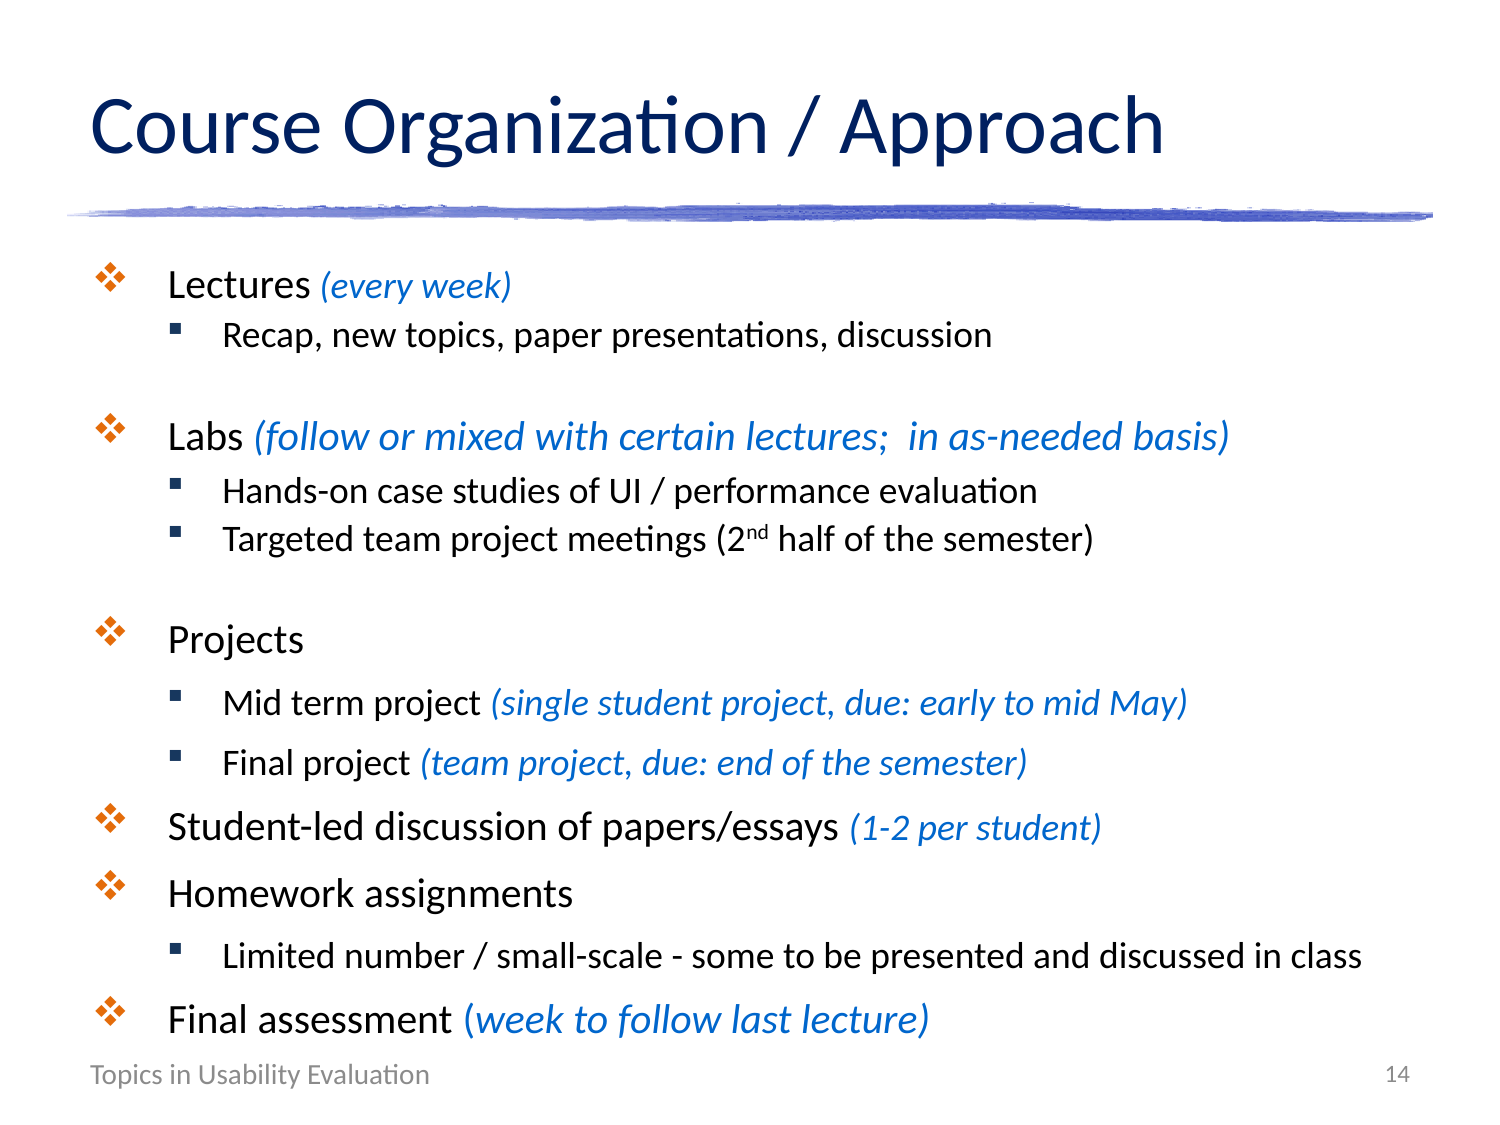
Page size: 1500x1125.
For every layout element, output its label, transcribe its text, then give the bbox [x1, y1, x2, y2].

picture [55, 202, 1444, 226]
slide_number 14 [1074, 1042, 1425, 1103]
title Course Organization / Approach [75, 45, 1424, 197]
list Lectures (every week) Recap, new topics, paper presentations, discussion Labs (follow or mixed with certain lectures; in as-needed basis) Hands-on case studies of UI / performance evaluation Targeted team project meetings (2nd half of the semester) Projects Mid term project (single student project, due: early to mid May) Final project (team project, due: end of the semester) Student-led discussion of papers/essays (1-2 per student) Homework assignments Limited number / small-scale - some to be presented and discussed in class Final assessment (week to follow last lecture) [76, 255, 1461, 1059]
footer Topics in Usability Evaluation [75, 1042, 550, 1103]
